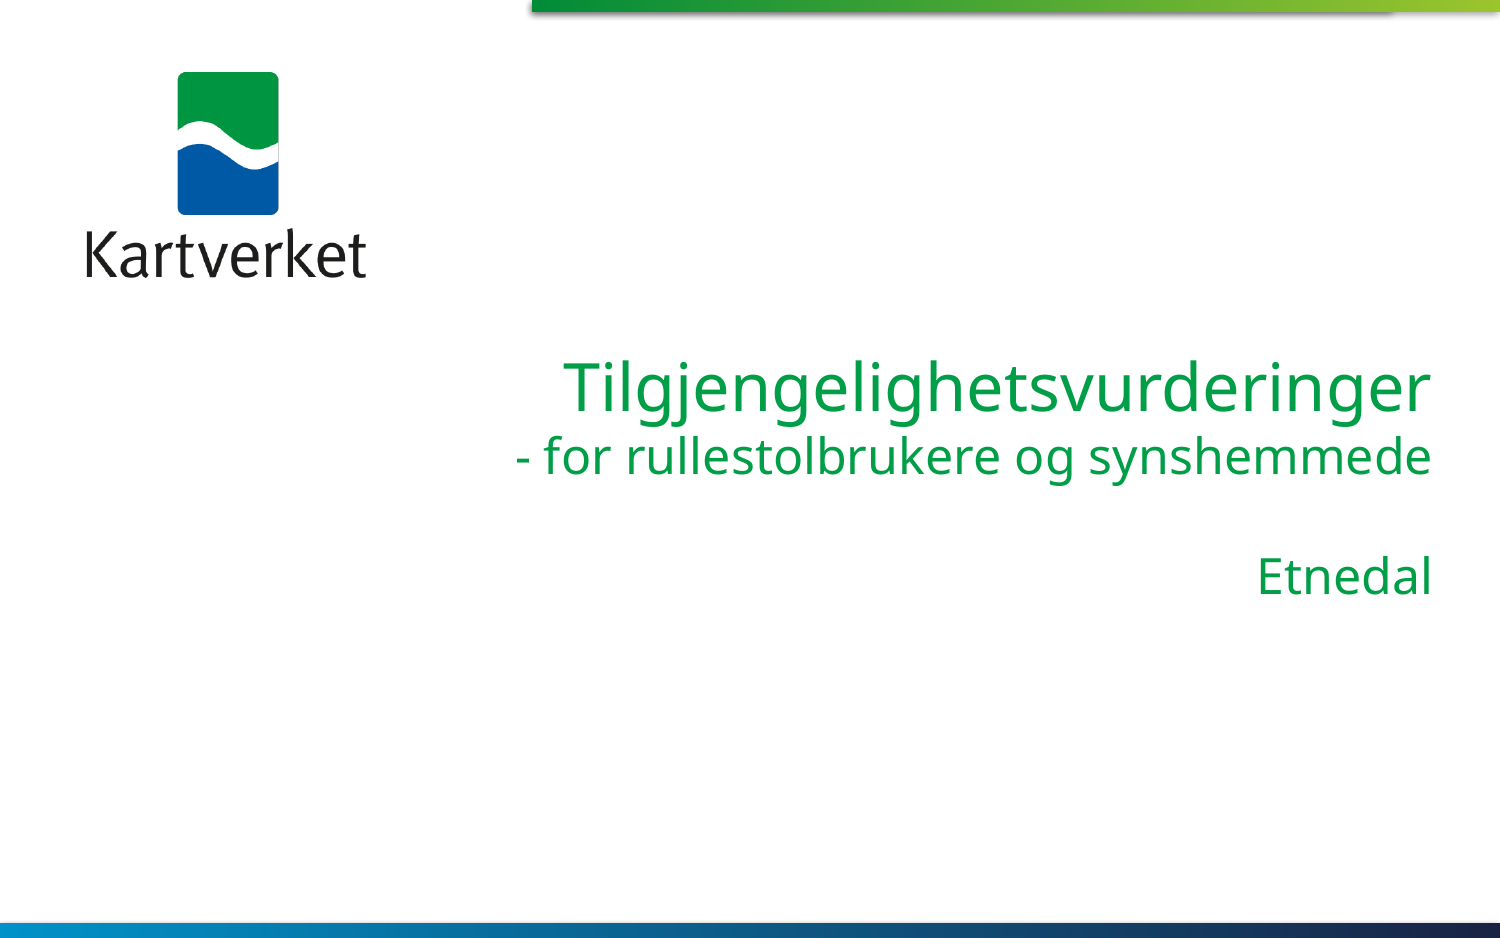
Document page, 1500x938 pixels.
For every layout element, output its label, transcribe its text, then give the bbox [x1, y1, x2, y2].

text_box Tilgjengelighetsvurderinger - for rullestolbrukere og synshemmede Etnedal [66, 337, 1449, 613]
